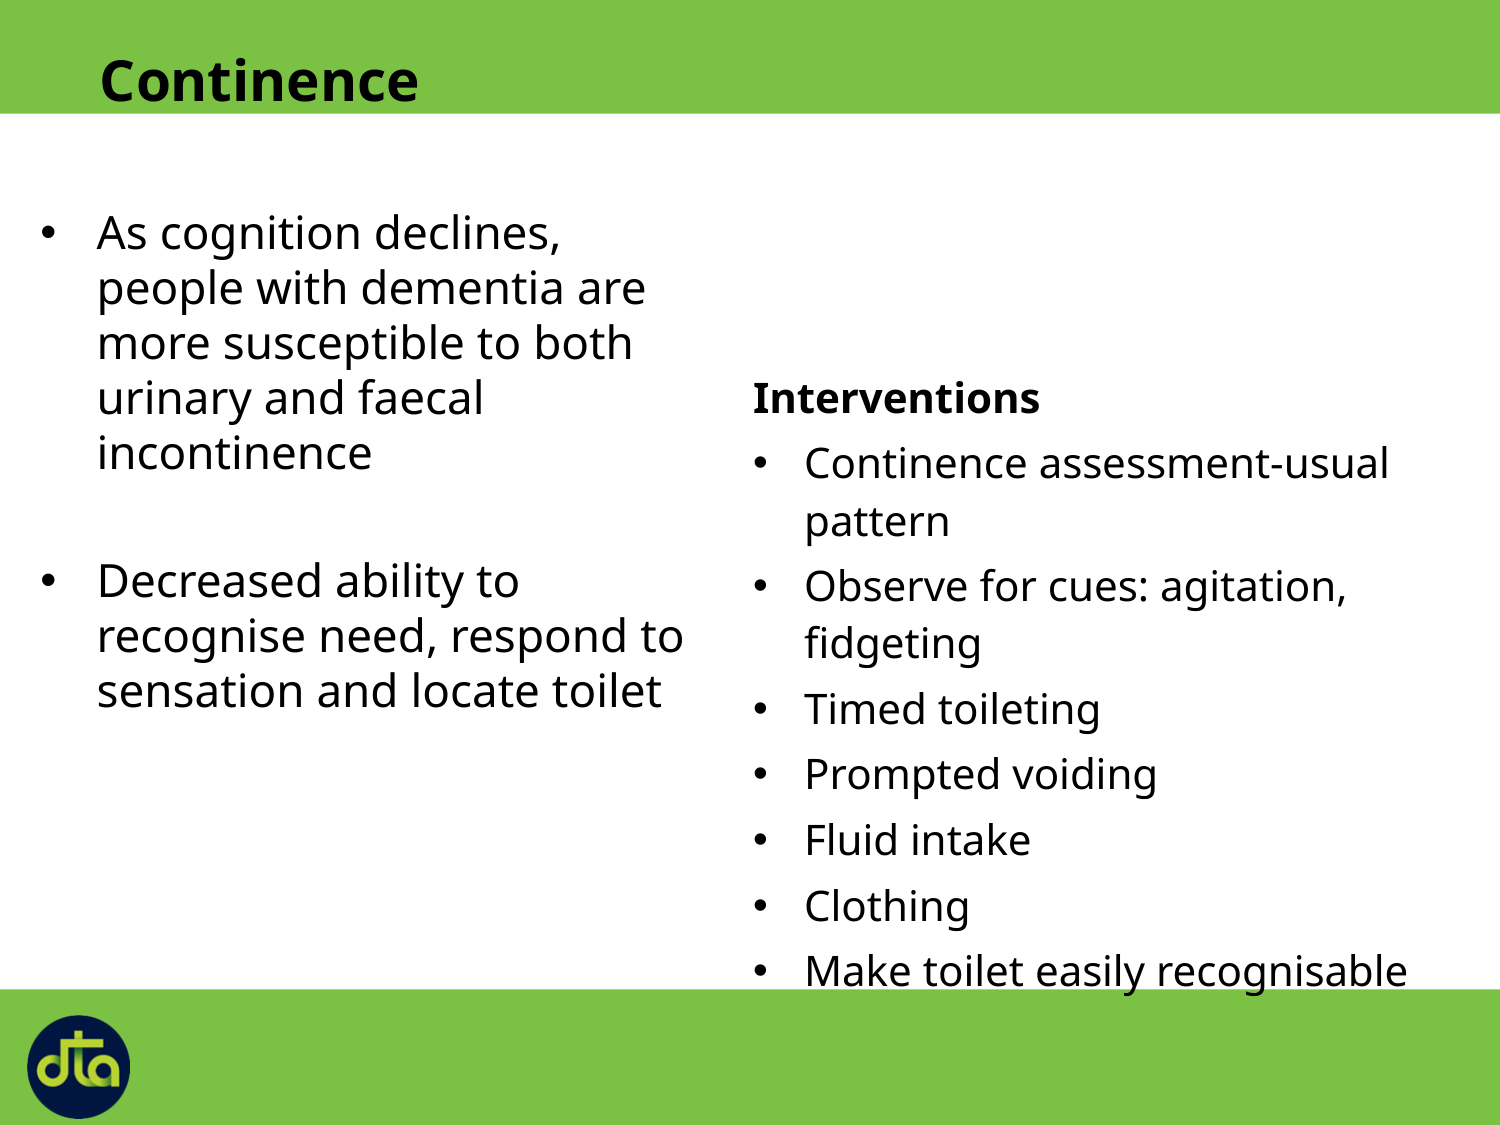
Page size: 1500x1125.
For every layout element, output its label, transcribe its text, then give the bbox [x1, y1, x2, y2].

text_box Continence [53, 33, 467, 126]
picture [27, 1015, 131, 1120]
text_box As cognition declines, people with dementia are more susceptible to both urinary and faecal incontinence Decreased ability to recognise need, respond to sensation and locate toilet [25, 196, 715, 858]
text_box Interventions Continence assessment-usual pattern Observe for cues: agitation, fidgeting Timed toileting Prompted voiding Fluid intake Clothing Make toilet easily recognisable [738, 360, 1449, 1016]
